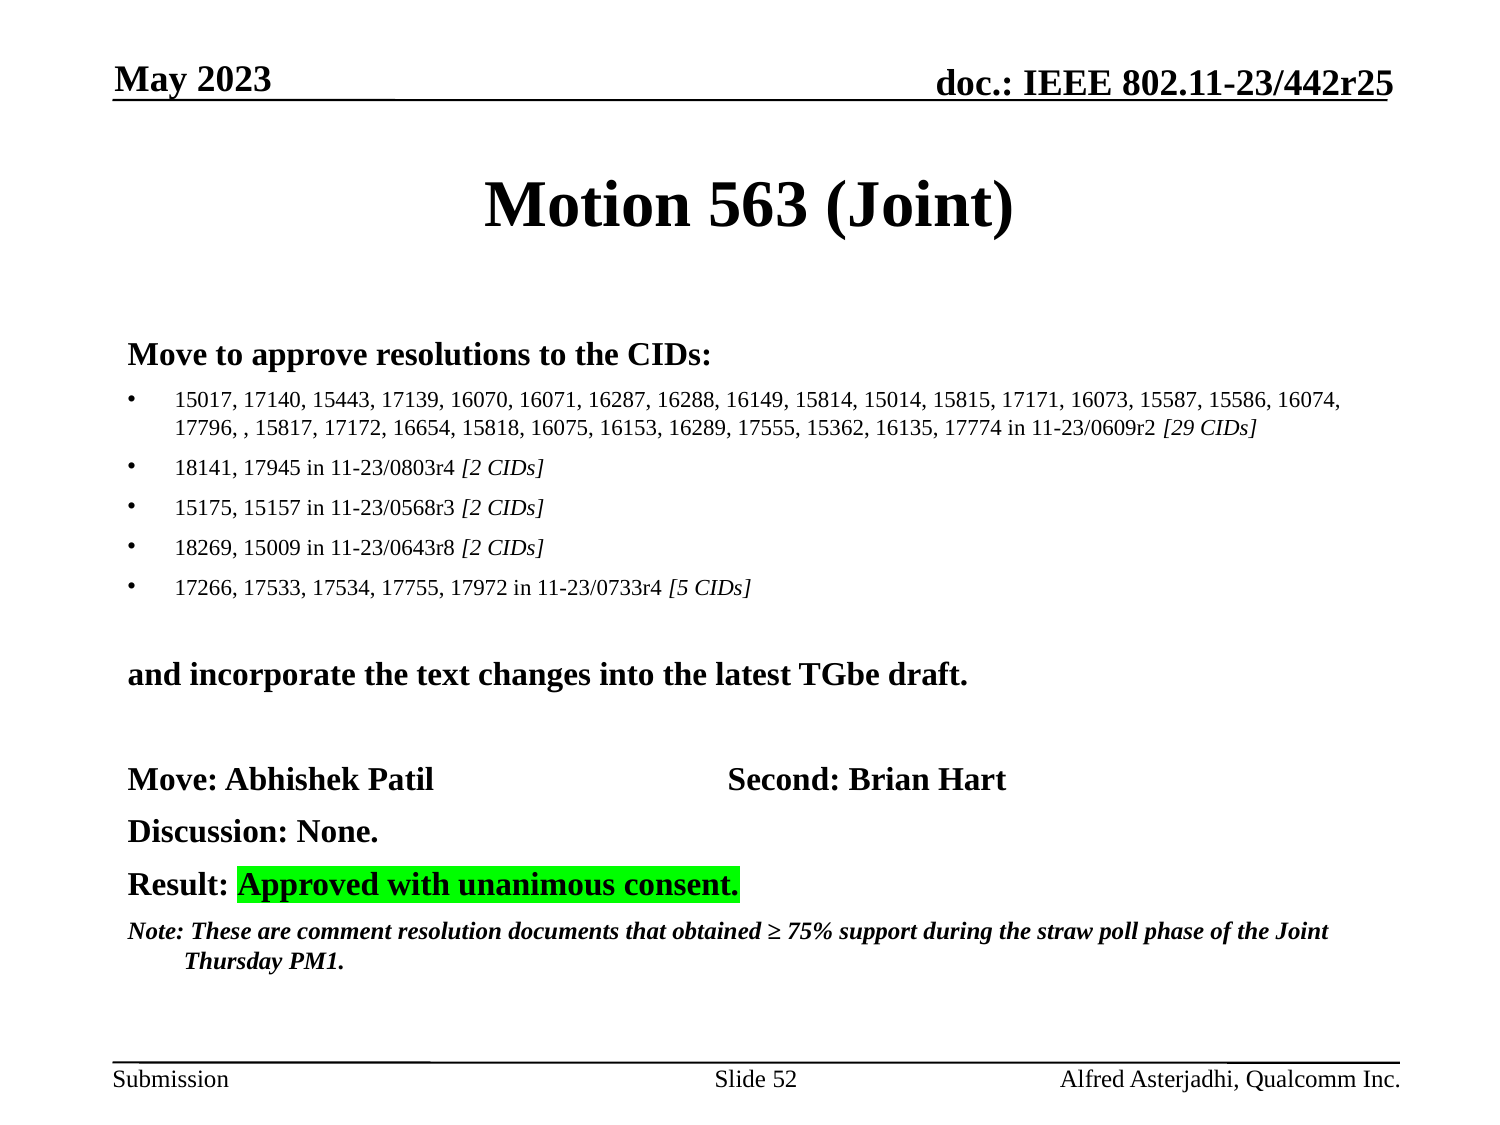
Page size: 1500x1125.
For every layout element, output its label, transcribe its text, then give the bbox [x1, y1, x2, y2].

slide_number Slide 52 [712, 1061, 800, 1123]
title Motion 563 (Joint) [112, 112, 1388, 288]
footer Alfred Asterjadhi, Qualcomm Inc. [878, 1061, 1402, 1093]
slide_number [114, 54, 423, 100]
list Move to approve resolutions to the CIDs: 15017, 17140, 15443, 17139, 16070, 16071, 16287, 16288, 16149, 15814, 15014, 15815, 17171, 16073, 15587, 15586, 16074, 17796, , 15817, 17172, 16654, 15818, 16075, 16153, 16289, 17555, 15362, 16135, 17774 in 11-23/0609r2 [29 CIDs] 18141, 17945 in 11-23/0803r4 [2 CIDs] 15175, 15157 in 11-23/0568r3 [2 CIDs] 18269, 15009 in 11-23/0643r8 [2 CIDs] 17266, 17533, 17534, 17755, 17972 in 11-23/0733r4 [5 CIDs] and incorporate the text changes into the latest TGbe draft. Move: Abhishek Patil Second: Brian Hart Discussion: None. Result: Approved with unanimous consent. Note: These are comment resolution documents that obtained ≥ 75% support during the straw poll phase of the Joint Thursday PM1. [112, 324, 1388, 1063]
